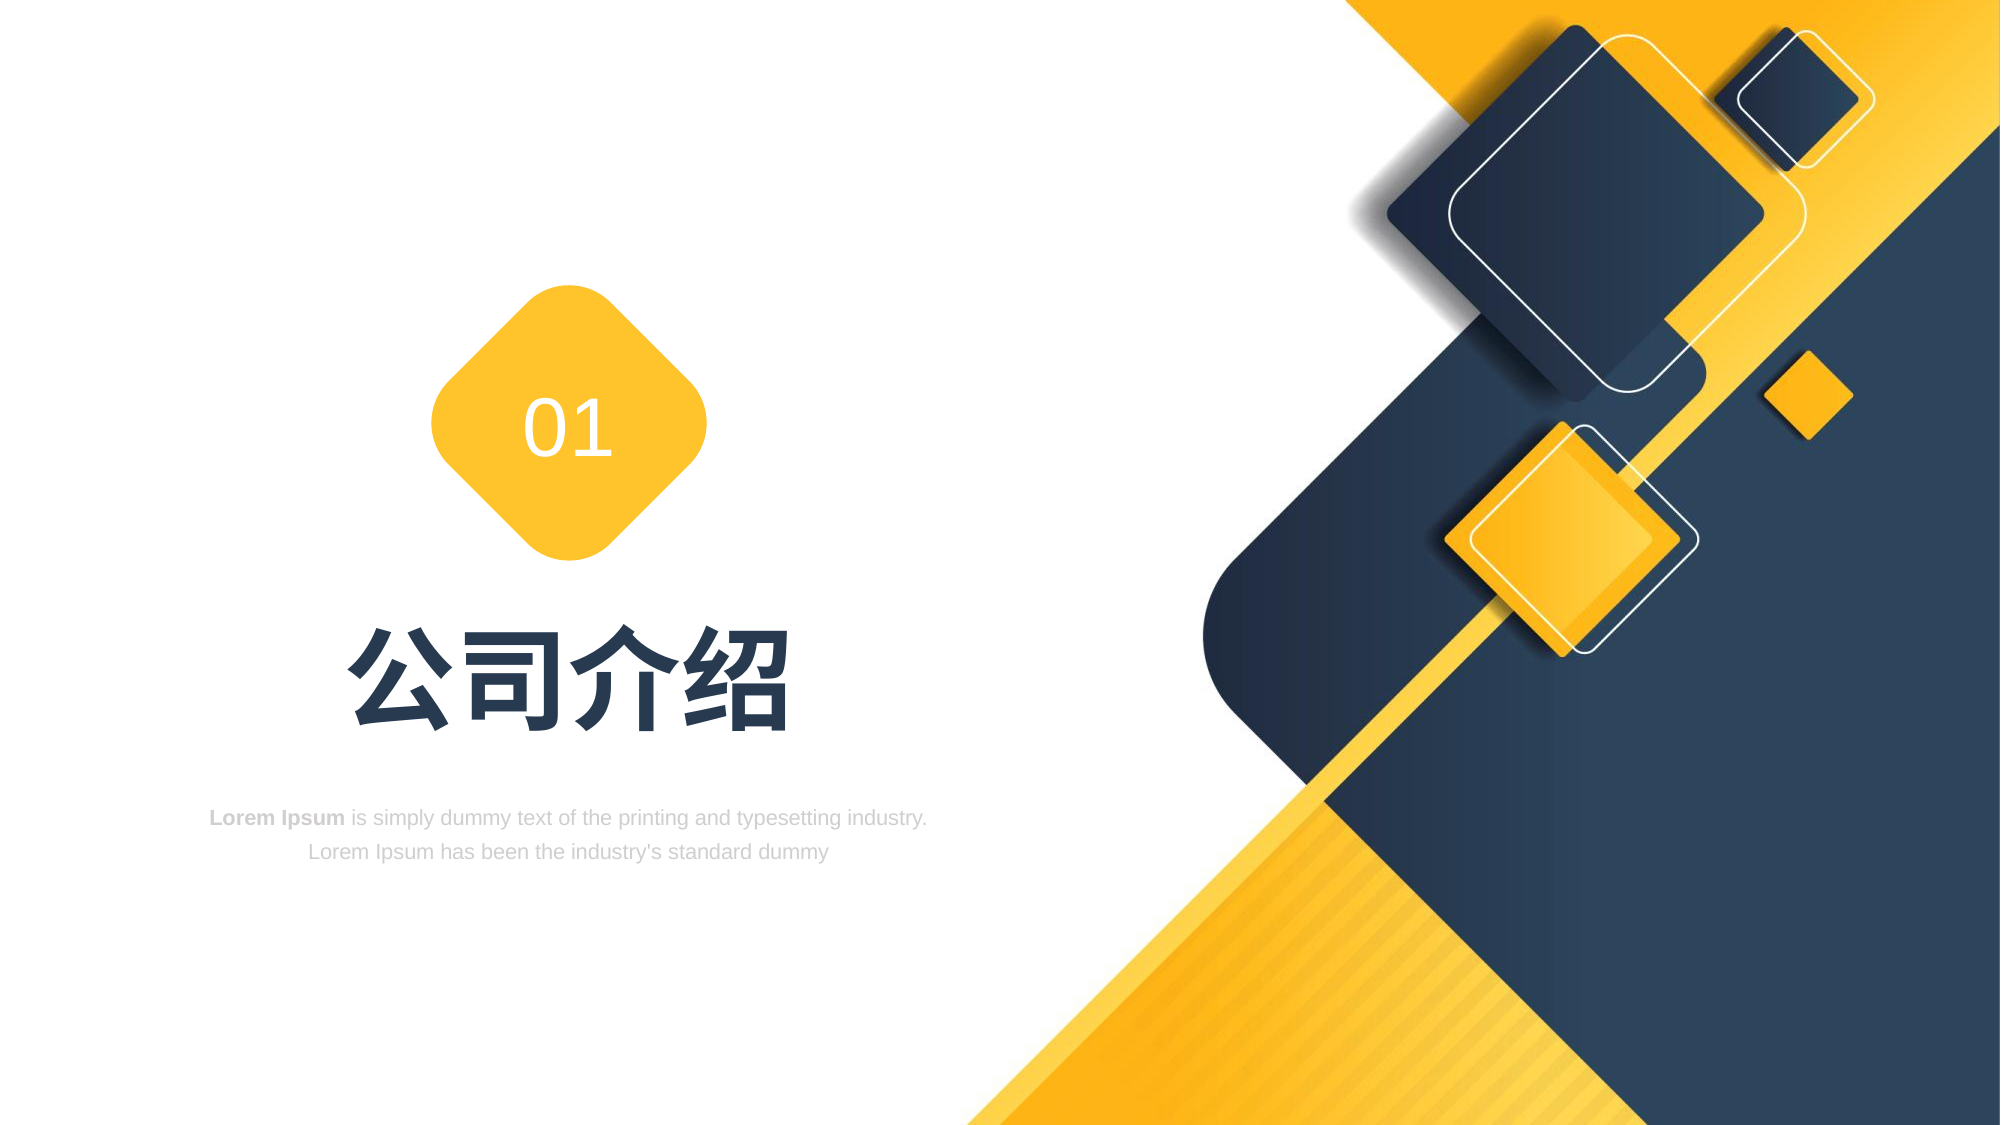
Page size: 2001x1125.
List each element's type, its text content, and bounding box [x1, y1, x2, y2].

text_box 公司介绍 [329, 602, 809, 752]
picture [0, 0, 2000, 1125]
text_box Lorem Ipsum is simply dummy text of the printing and typesetting industry. Lorem Ipsum has been the industry's standard dummy [183, 788, 955, 871]
text_box 01 [430, 284, 708, 562]
